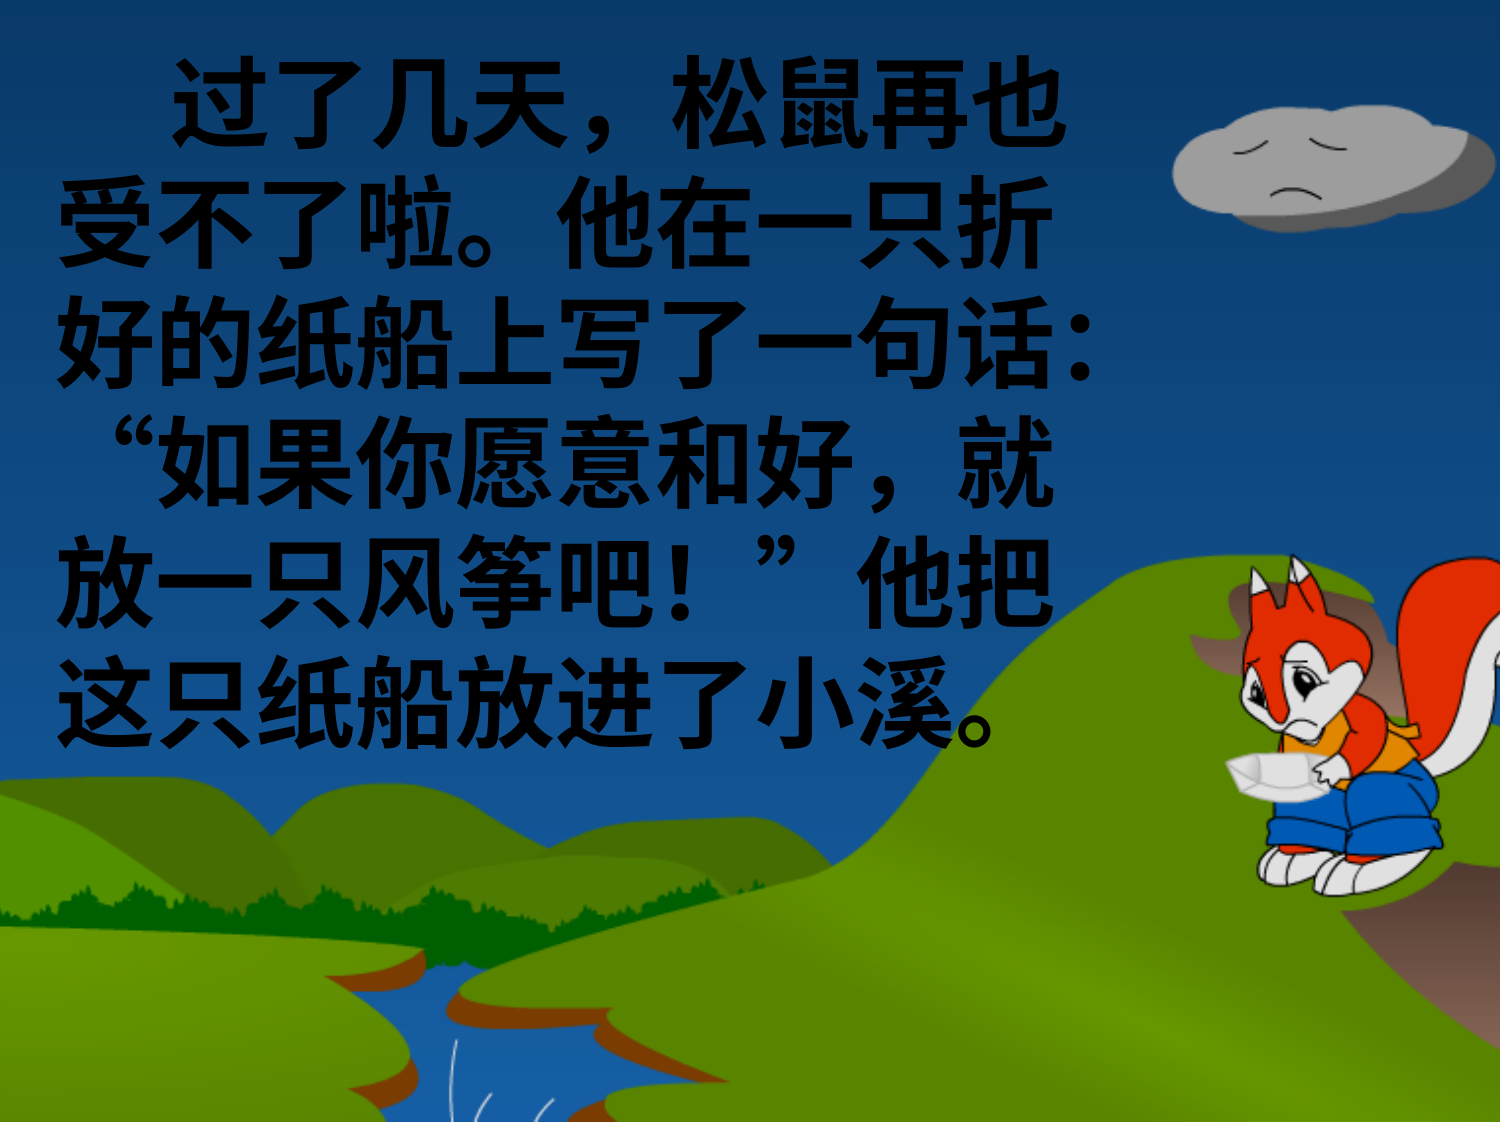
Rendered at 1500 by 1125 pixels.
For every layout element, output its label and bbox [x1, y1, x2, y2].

list [0, 0, 1500, 1123]
